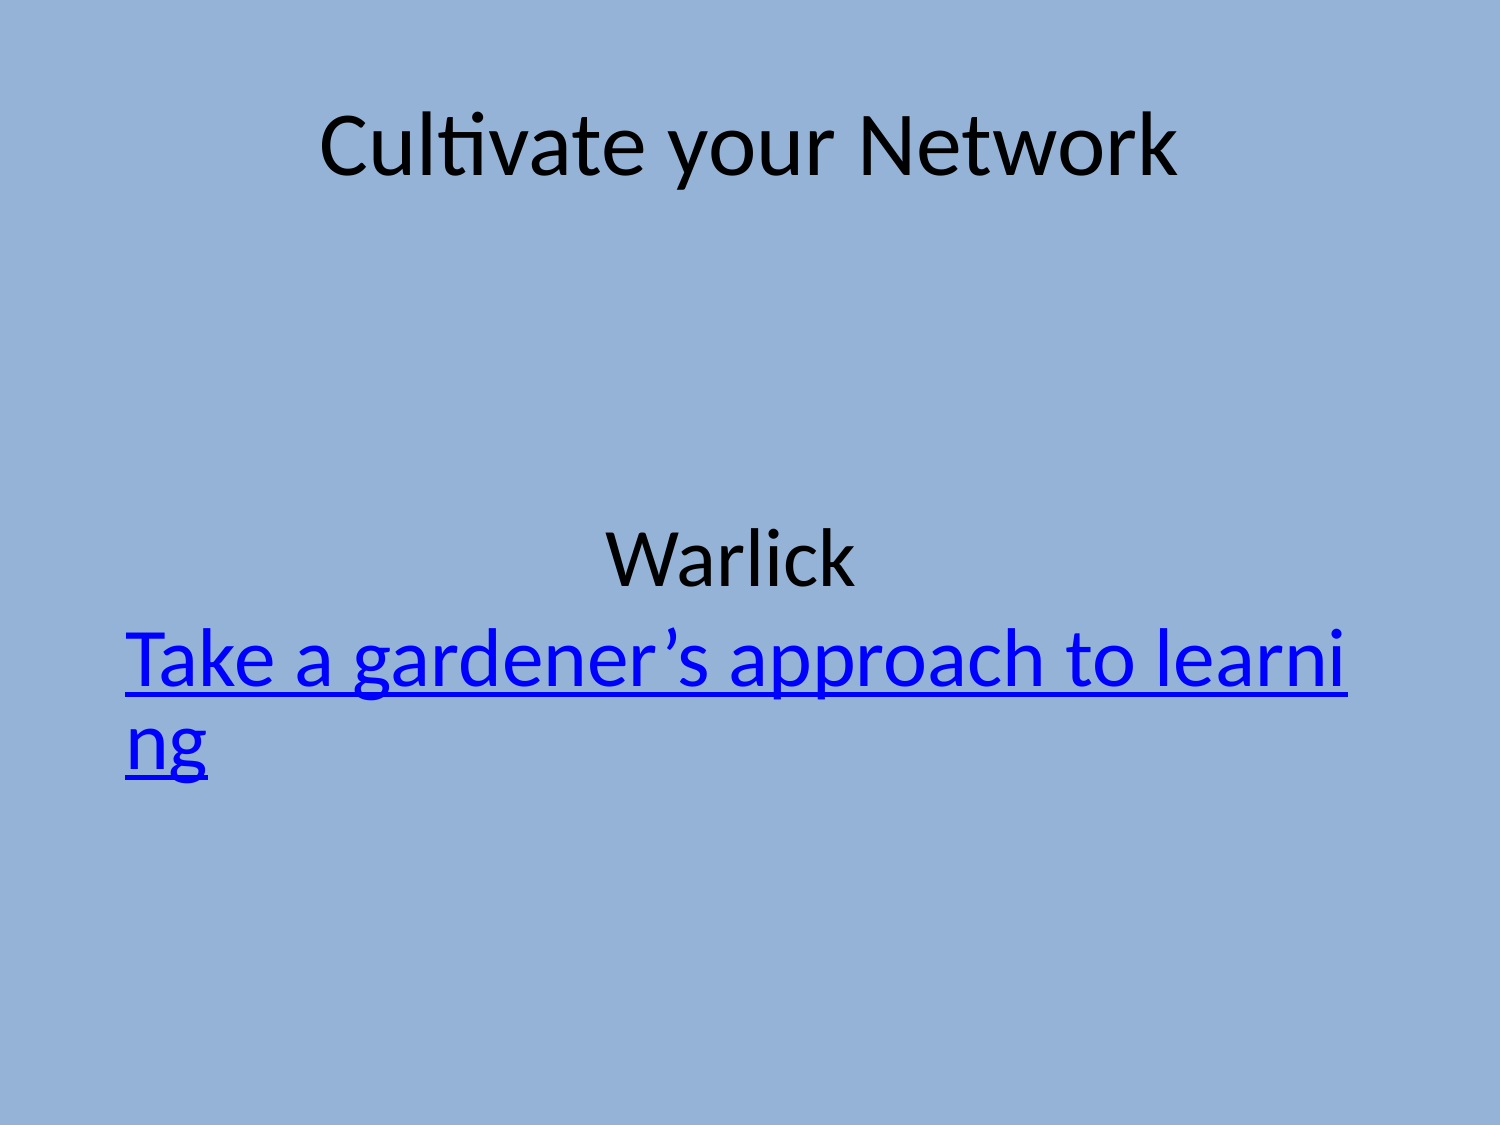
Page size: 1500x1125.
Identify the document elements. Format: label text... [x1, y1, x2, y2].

title Cultivate your Network [75, 45, 1425, 233]
list Warlick Take a gardener’s approach to learning [75, 262, 1425, 1005]
